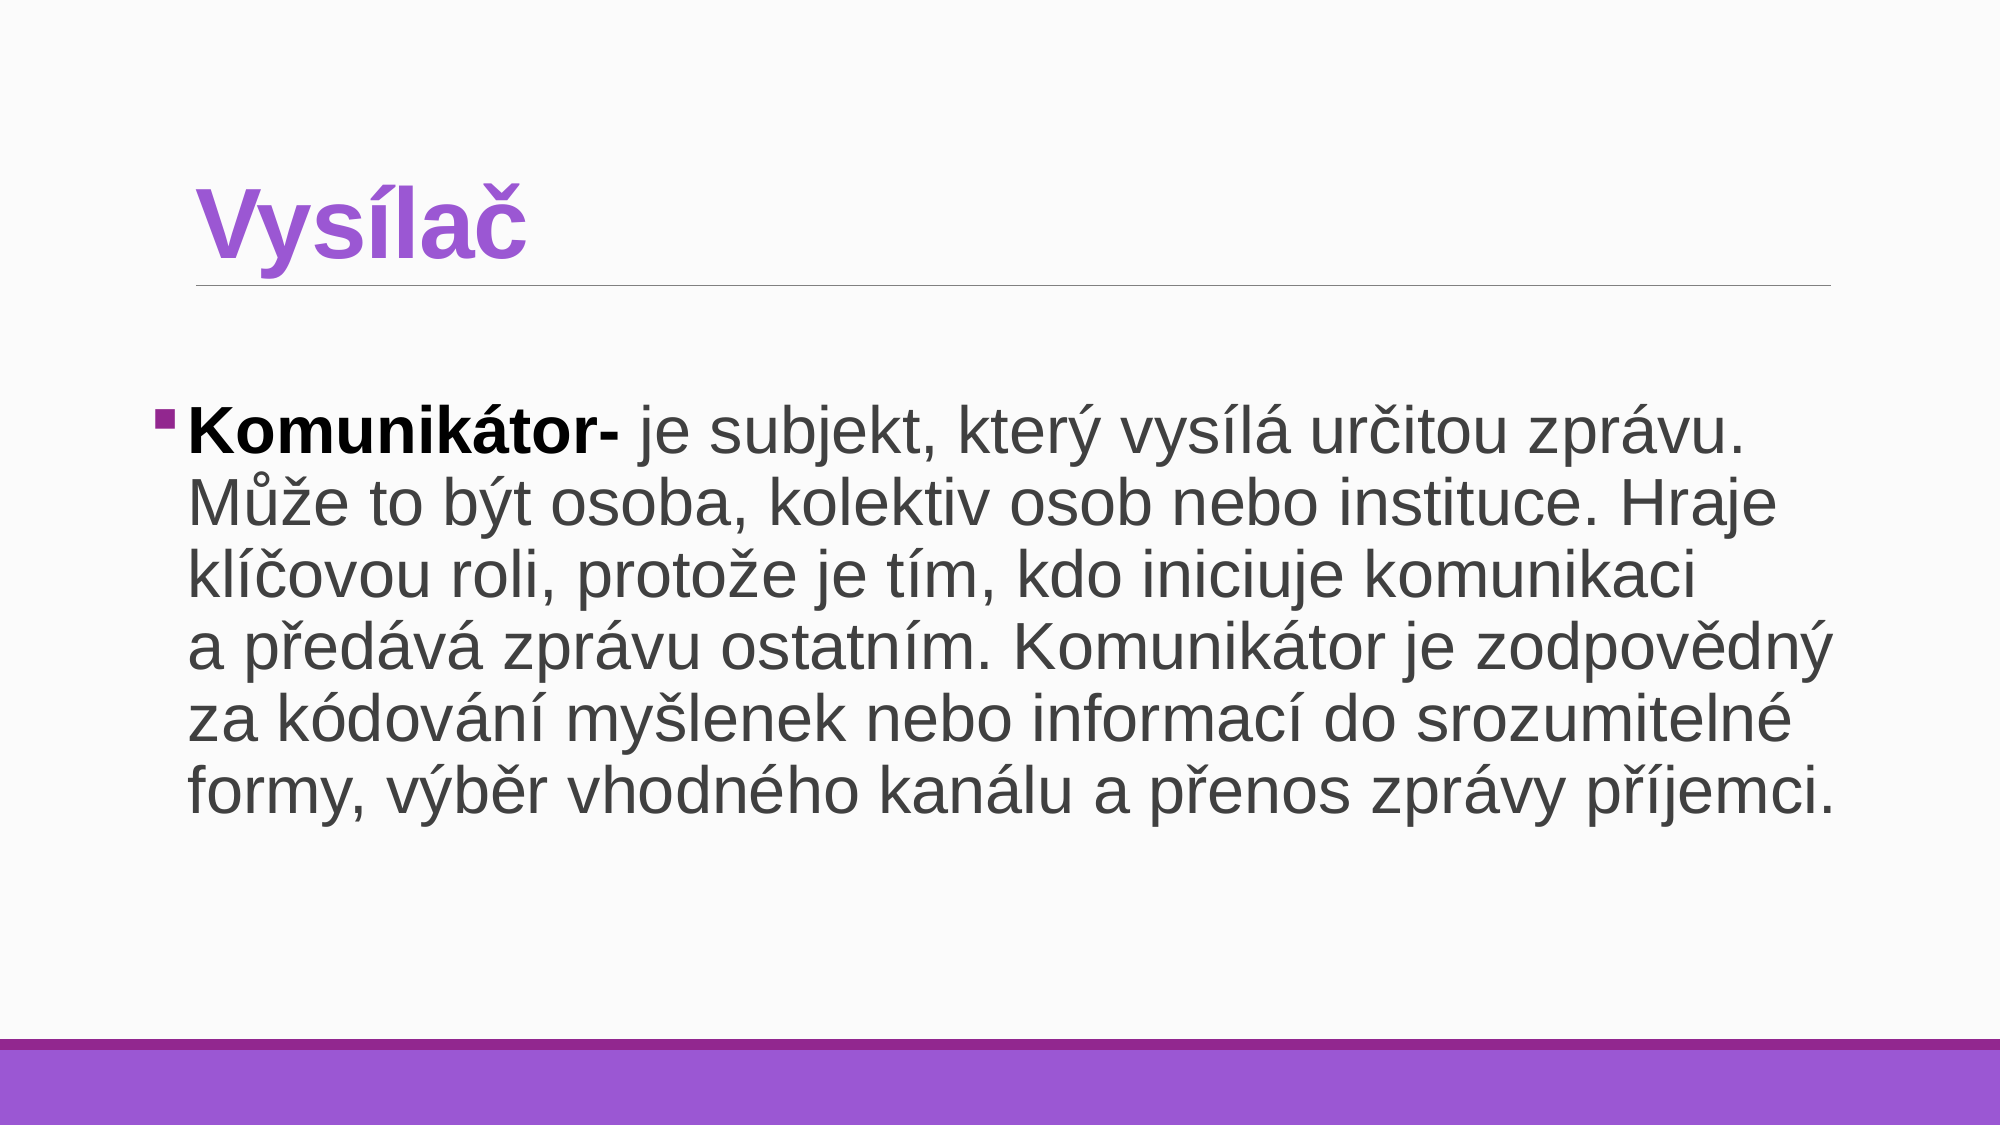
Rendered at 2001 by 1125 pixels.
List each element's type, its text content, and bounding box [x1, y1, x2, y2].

title Vysílač [180, 47, 1830, 287]
list Komunikátor- je subjekt, který vysílá určitou zprávu. Může to být osoba, kolektiv osob nebo instituce. Hraje klíčovou roli, protože je tím, kdo iniciuje komunikaci a předává zprávu ostatním. Komunikátor je zodpovědný za kódování myšlenek nebo informací do srozumitelné formy, výběr vhodného kanálu a přenos zprávy příjemci. [149, 388, 1850, 950]
